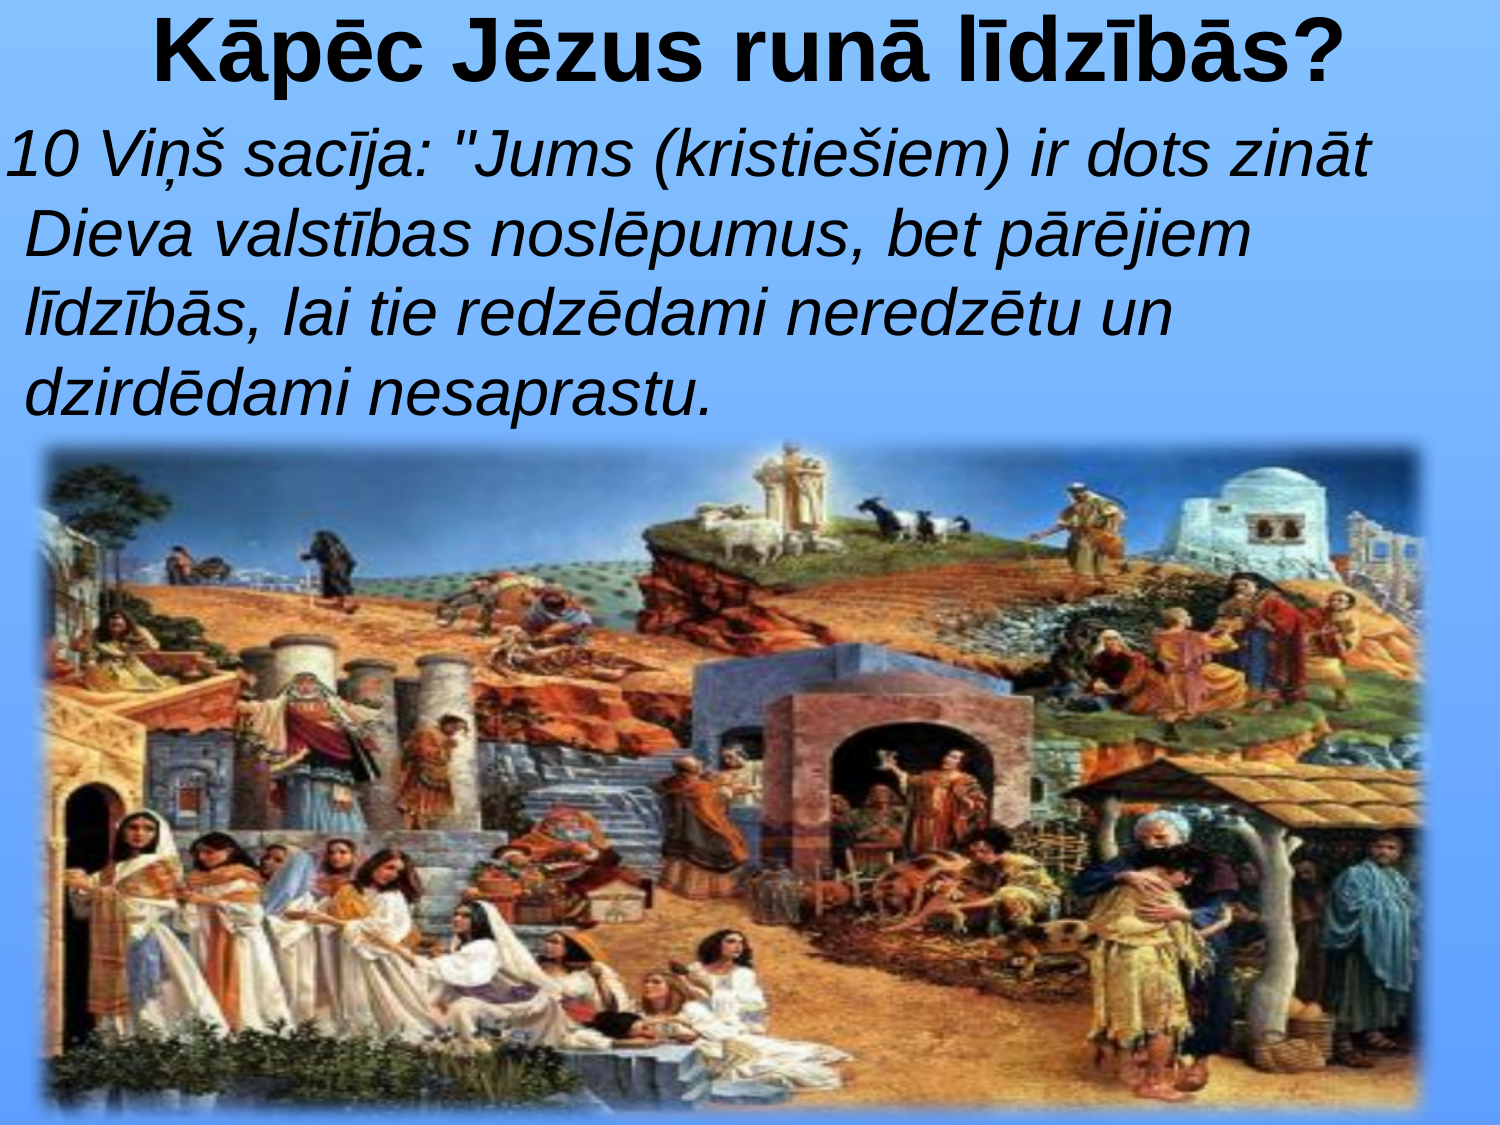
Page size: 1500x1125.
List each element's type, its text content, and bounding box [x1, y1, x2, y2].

list 10 Viņš sacīja: "Jums (kristiešiem) ir dots zināt Dieva valstības noslēpumus, bet pārējiem līdzībās, lai tie redzēdami neredzētu un dzirdēdami nesaprastu. [0, 101, 1500, 362]
picture [29, 432, 1436, 1125]
title Kāpēc Jēzus runā līdzībās? [0, 0, 1500, 91]
